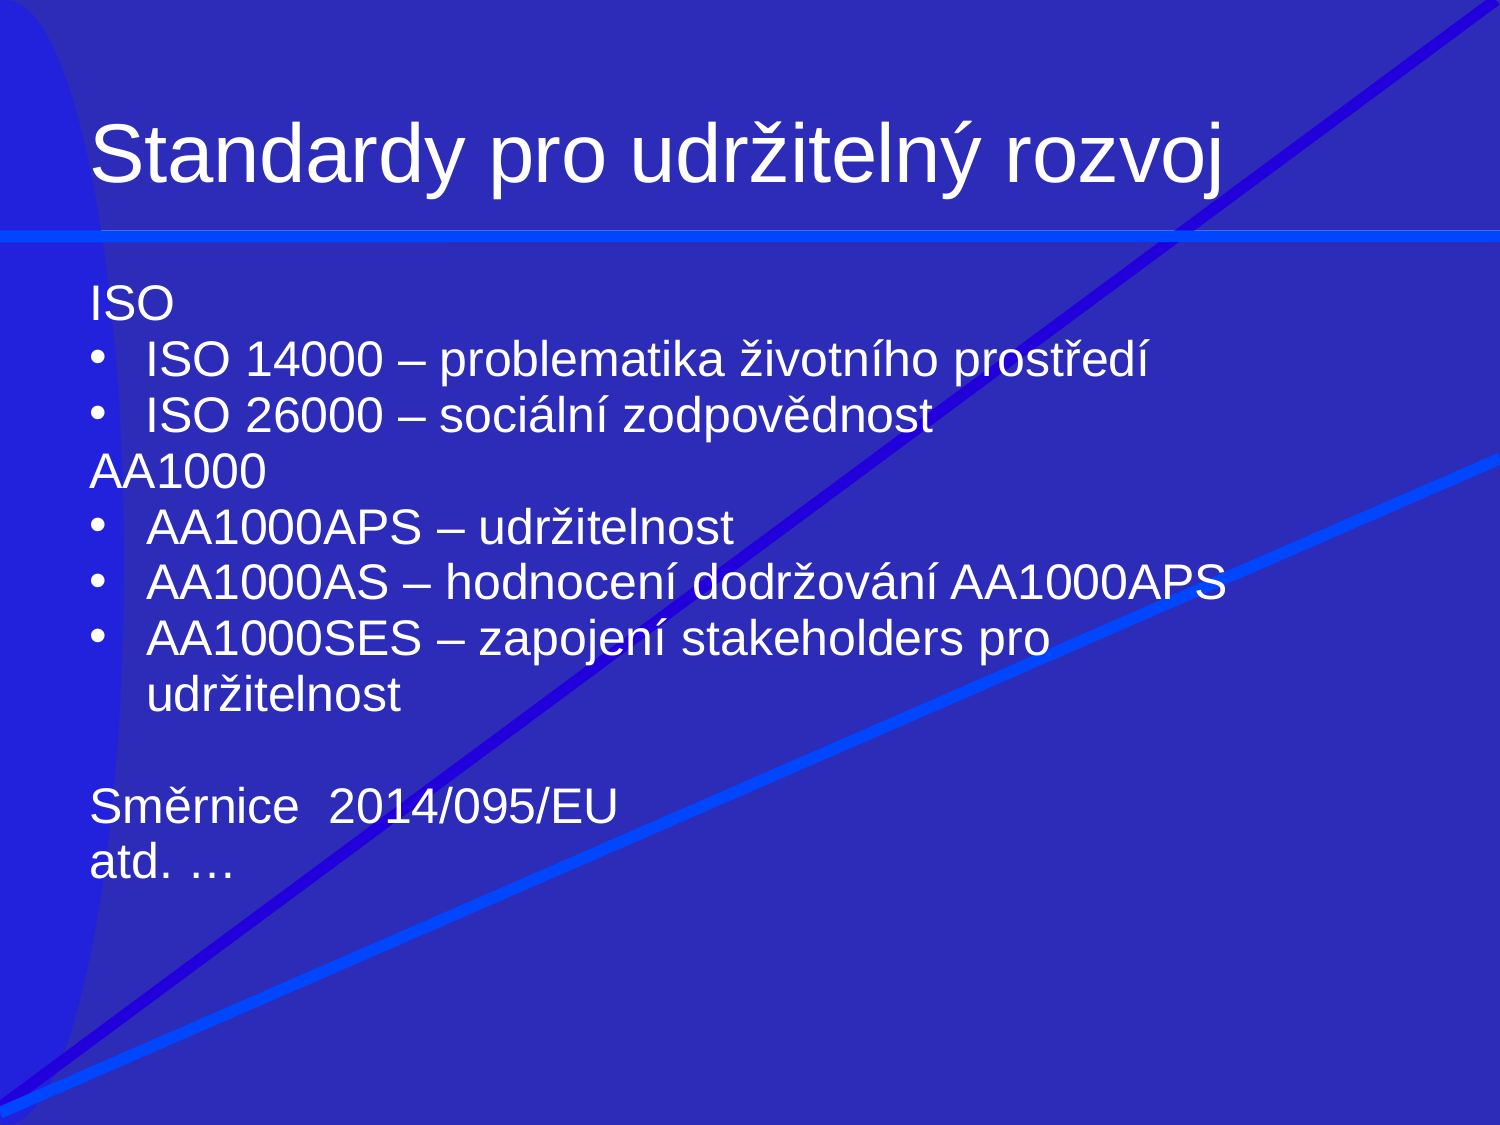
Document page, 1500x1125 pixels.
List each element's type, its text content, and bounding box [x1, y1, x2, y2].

title Standardy pro udržitelný rozvoj [72, 43, 1428, 288]
list ISO ISO 14000 – problematika životního prostředí ISO 26000 – sociální zodpovědnost AA1000 AA1000APS – udržitelnost AA1000AS – hodnocení dodržování AA1000APS AA1000SES – zapojení stakeholders pro udržitelnost Směrnice 2014/095/EU atd. … [87, 275, 1413, 1001]
